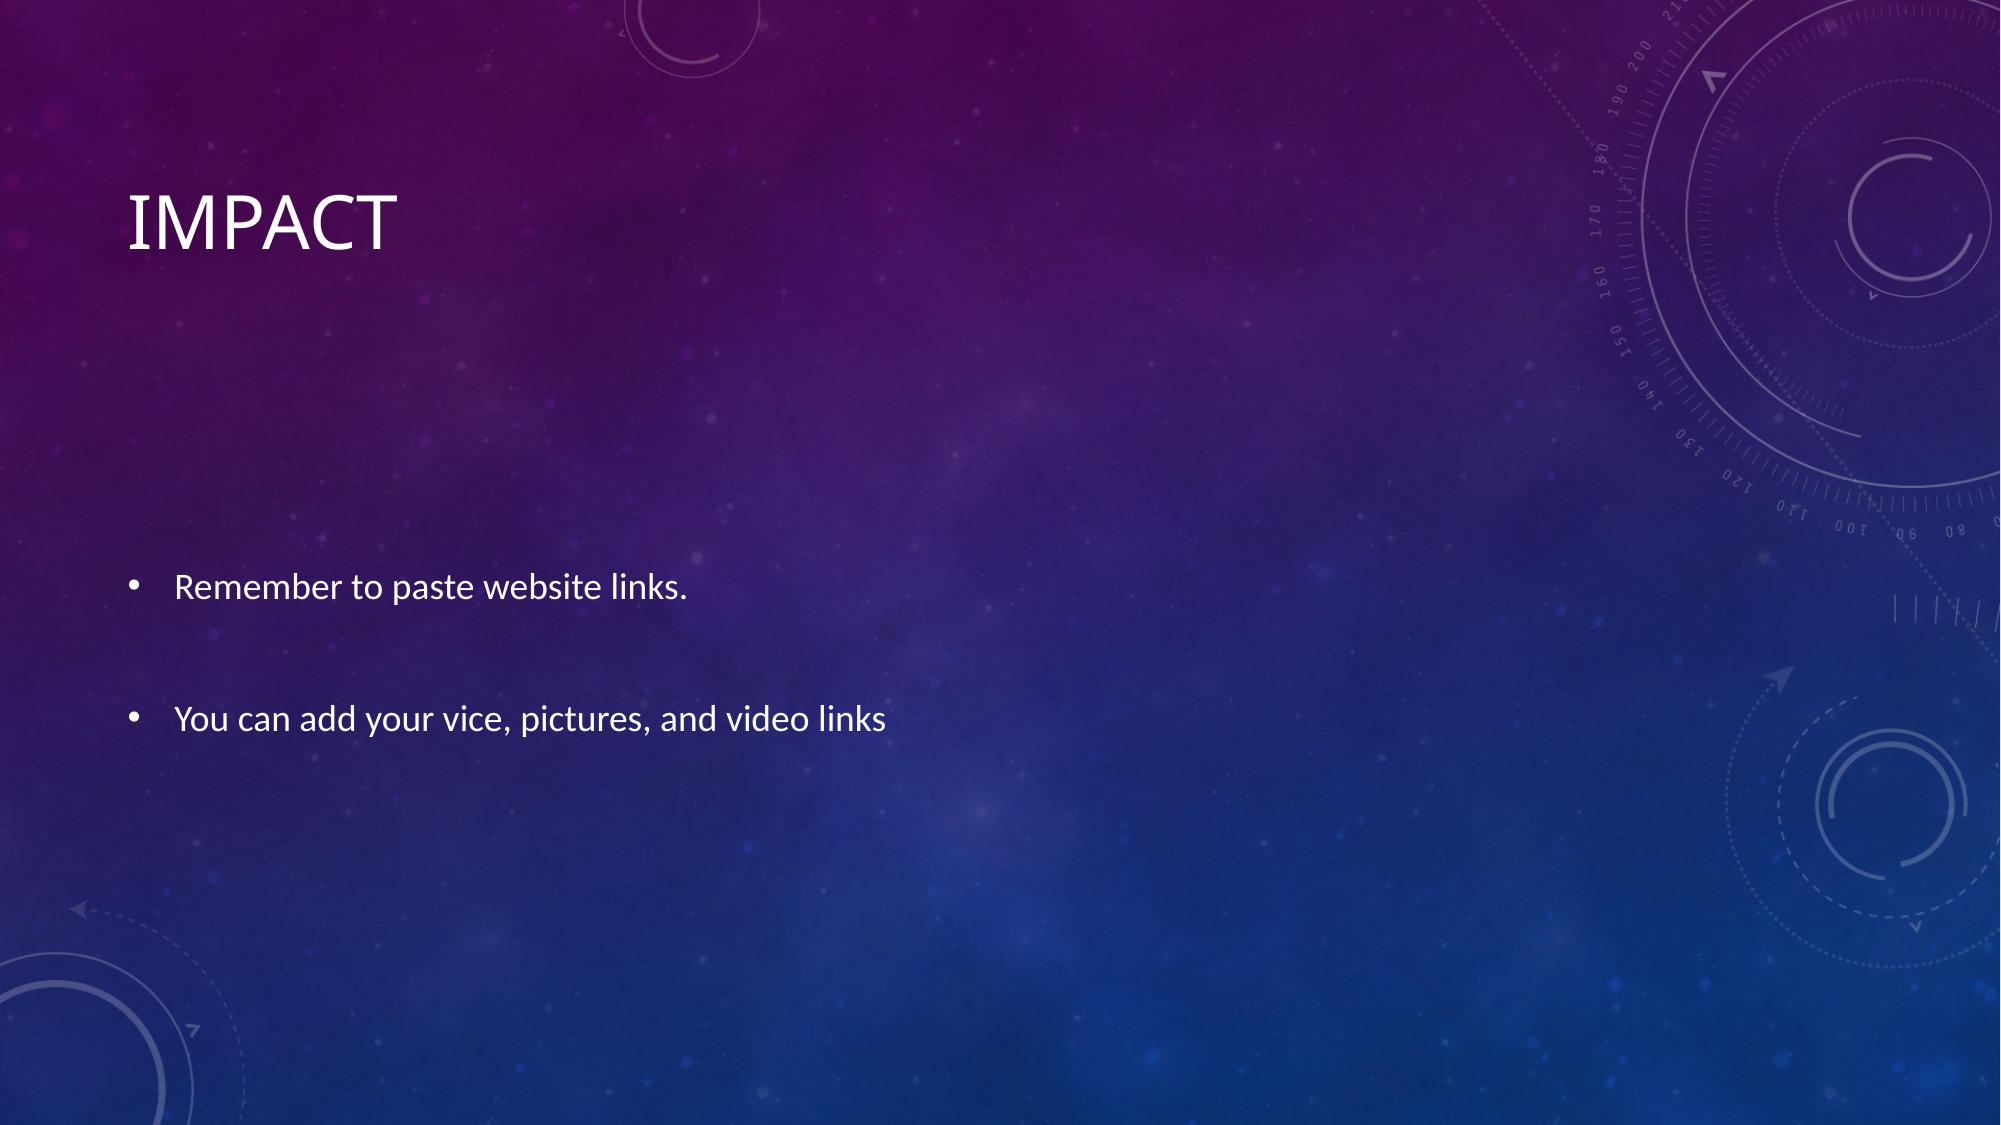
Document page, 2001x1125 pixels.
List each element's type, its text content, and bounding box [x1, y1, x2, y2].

list Remember to paste website links. You can add your vice, pictures, and video links [112, 351, 1775, 950]
title Impact [112, 99, 1775, 339]
picture [0, 0, 2001, 1125]
